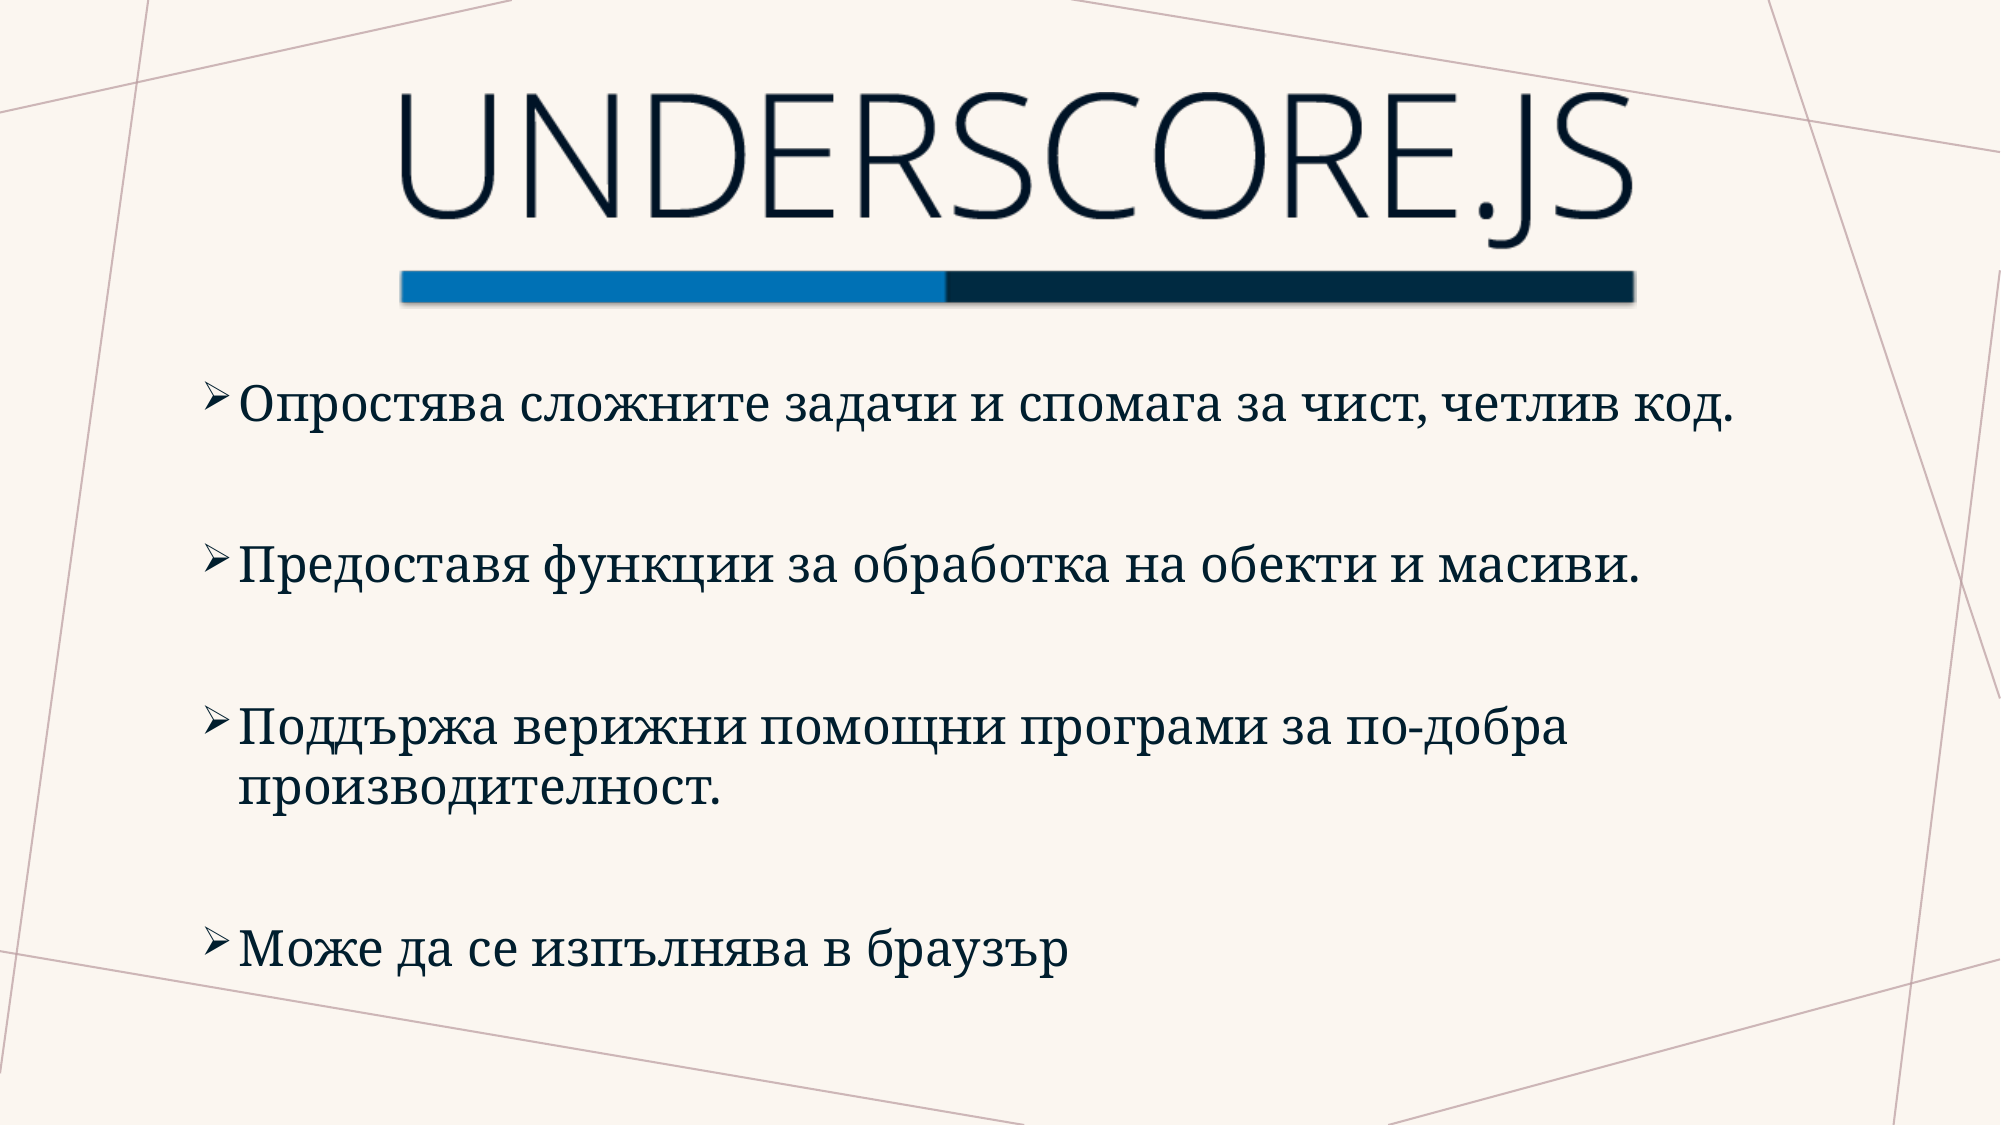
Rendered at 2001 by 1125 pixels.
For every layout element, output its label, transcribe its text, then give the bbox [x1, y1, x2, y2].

picture [399, 92, 1637, 309]
list Опростява сложните задачи и спомага за чист, четлив код. Предоставя функции за обработка на обекти и масиви. Поддържа верижни помощни програми за по-добра производителност. Може да се изпълнява в браузър [186, 363, 1813, 990]
